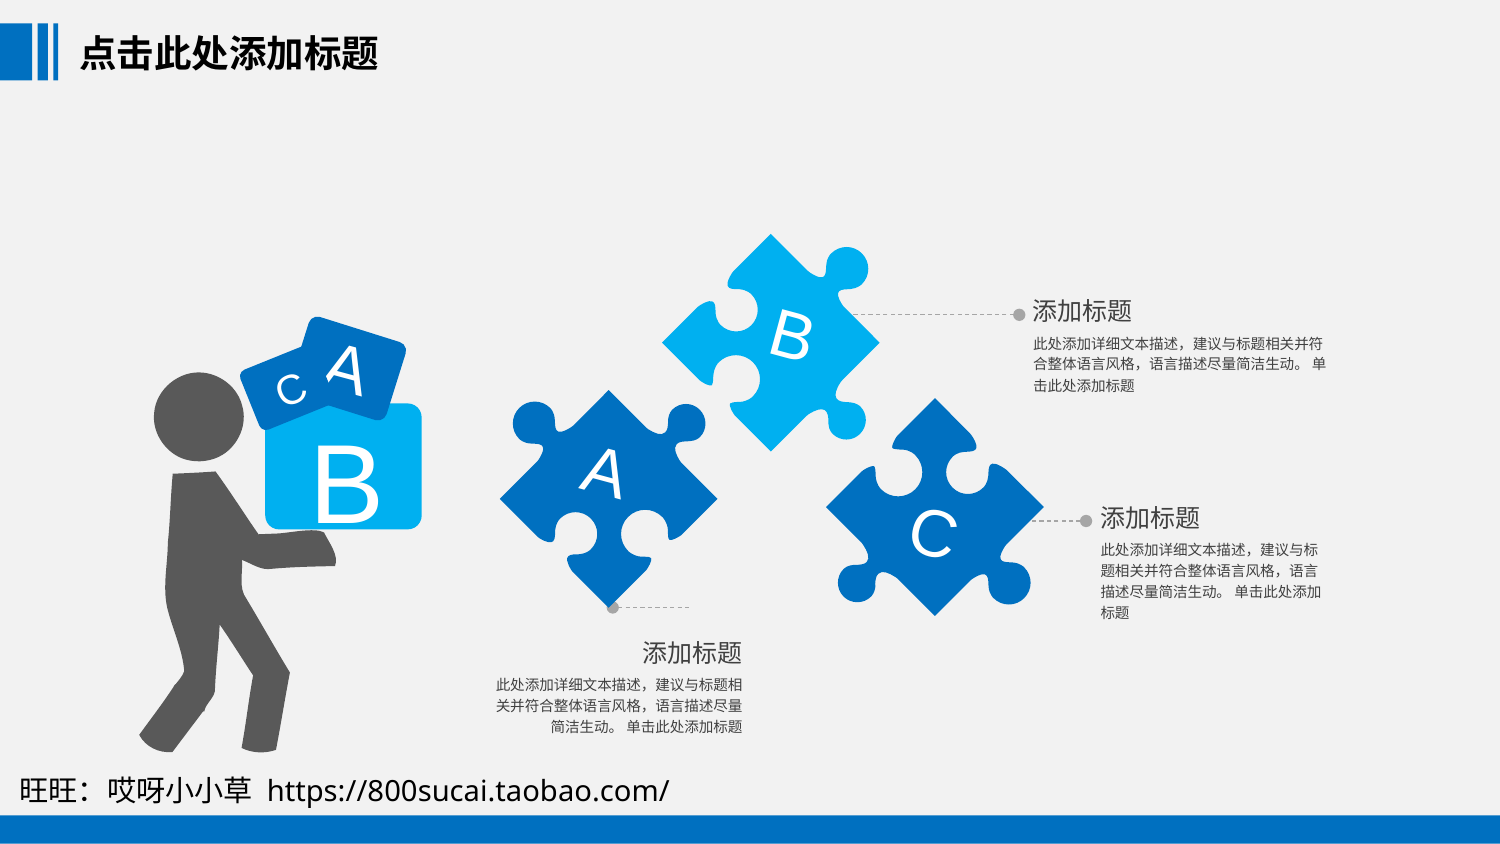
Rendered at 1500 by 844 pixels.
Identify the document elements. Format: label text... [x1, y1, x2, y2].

text_box 此处添加详细文本描述，建议与标题相关并符合整体语言风格，语言描述尽量简洁生动。 单击此处添加标题 [1093, 530, 1339, 629]
text_box 此处添加详细文本描述，建议与标题相关并符合整体语言风格，语言描述尽量简洁生动。 单击此处添加标题 [1025, 323, 1339, 402]
text_box 此处添加详细文本描述，建议与标题相关并符合整体语言风格，语言描述尽量简洁生动。 单击此处添加标题 [475, 665, 750, 743]
text_box 添加标题 [1025, 288, 1447, 333]
text_box 旺旺：哎呀小小草 https://800sucai.taobao.com/ [4, 764, 686, 815]
text_box 点击此处添加标题 [67, 24, 393, 82]
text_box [138, 318, 422, 753]
text_box [1008, 308, 1025, 322]
text_box 添加标题 [1093, 494, 1460, 540]
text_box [506, 360, 712, 566]
text_box [606, 602, 625, 614]
text_box [0, 815, 1500, 844]
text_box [832, 440, 1038, 646]
text_box [1074, 514, 1093, 528]
text_box 添加标题 [426, 629, 750, 675]
text_box [53, 23, 59, 81]
text_box [37, 23, 48, 81]
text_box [704, 240, 910, 446]
text_box [0, 23, 33, 81]
